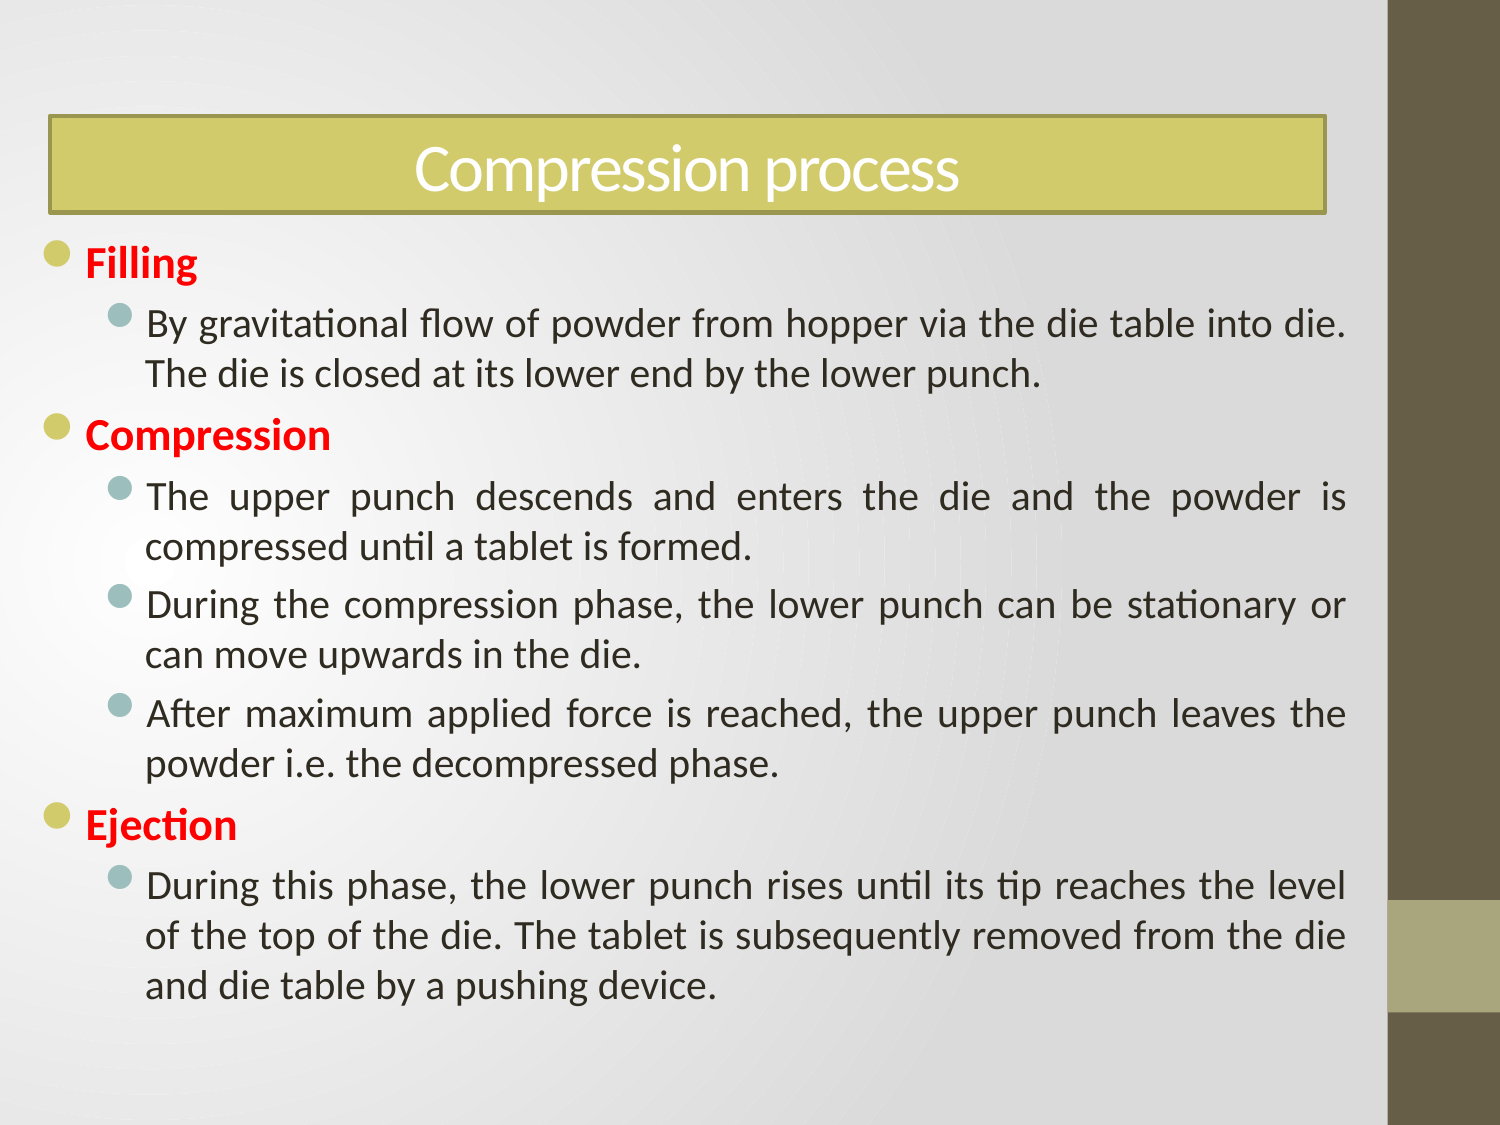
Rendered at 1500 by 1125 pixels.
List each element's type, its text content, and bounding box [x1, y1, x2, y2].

title Compression process [48, 114, 1327, 215]
list Filling By gravitational flow of powder from hopper via the die table into die. The die is closed at its lower end by the lower punch. Compression The upper punch descends and enters the die and the powder is compressed until a tablet is formed. During the compression phase, the lower punch can be stationary or can move upwards in the die. After maximum applied force is reached, the upper punch leaves the powder i.e. the decompressed phase. Ejection During this phase, the lower punch rises until its tip reaches the level of the top of the die. The tablet is subsequently removed from the die and die table by a pushing device. [24, 224, 1363, 1038]
